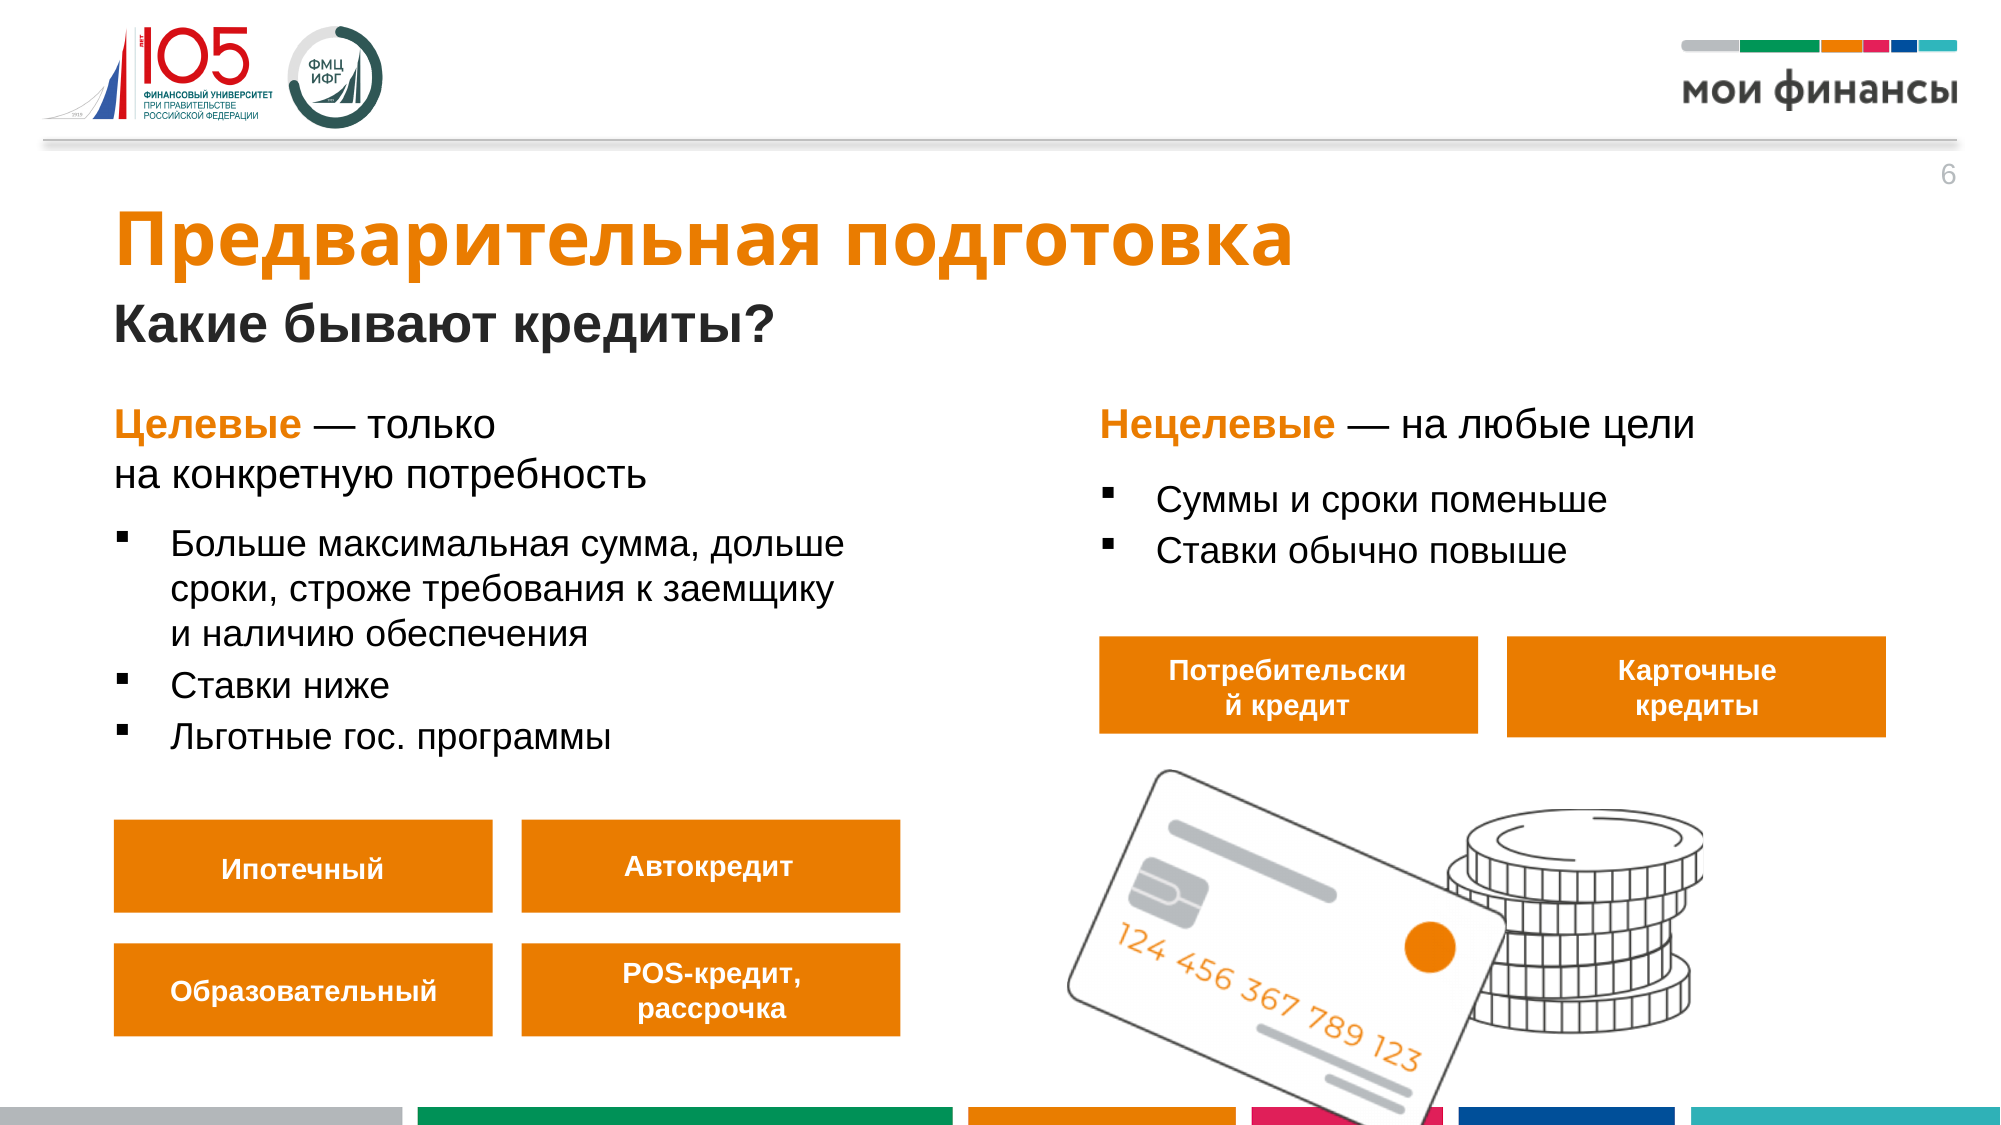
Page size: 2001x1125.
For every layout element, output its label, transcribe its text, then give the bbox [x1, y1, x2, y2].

text_box [112, 818, 495, 915]
picture [283, 26, 386, 129]
picture [30, 27, 273, 129]
text_box Потребительский кредит [1157, 651, 1416, 722]
text_box [1505, 634, 1888, 740]
text_box 6 [1883, 155, 1957, 191]
text_box Образовательный [168, 972, 464, 1008]
text_box [1097, 634, 1480, 736]
text_box Автокредит [622, 846, 800, 882]
text_box Целевые — только на конкретную потребность [114, 396, 1040, 497]
text_box Предварительная подготовка [113, 190, 1459, 281]
text_box [520, 941, 902, 1038]
text_box Больше максимальная сумма, дольше сроки, строже требования к заемщику и наличию обеспечения Ставки ниже Льготные гос. программы [114, 519, 862, 757]
text_box POS-кредит, рассрочка [602, 954, 820, 1025]
text_box [520, 818, 902, 915]
text_box Суммы и сроки поменьше Ставки обычно повыше [1099, 474, 1868, 572]
text_box Карточные кредиты [1567, 651, 1826, 722]
text_box Нецелевые — на любые цели [1099, 396, 1868, 447]
text_box Ипотечный [219, 850, 397, 886]
picture [0, 782, 2000, 1125]
text_box [112, 941, 495, 1038]
text_box Какие бывают кредиты? [113, 268, 786, 353]
